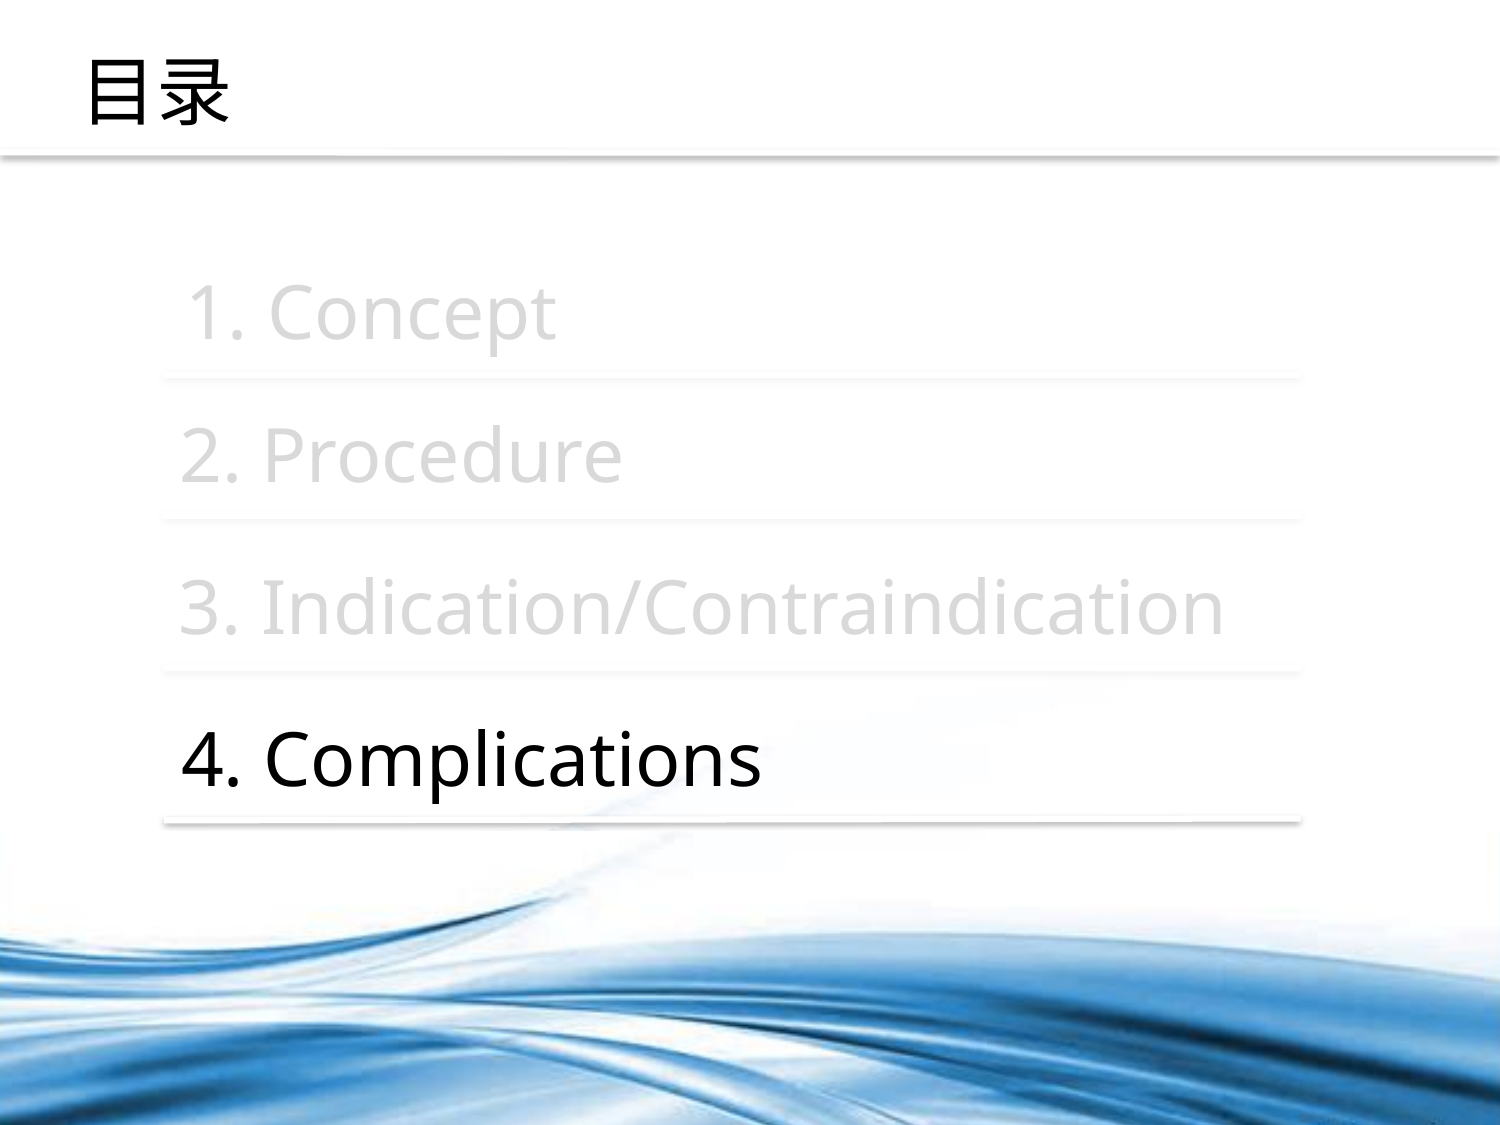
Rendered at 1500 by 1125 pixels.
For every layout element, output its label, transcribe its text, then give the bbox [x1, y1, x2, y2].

picture [0, 693, 1500, 1125]
text_box 4. Complications [152, 703, 793, 811]
text_box [0, 209, 1500, 693]
text_box 目录 [0, 35, 476, 143]
